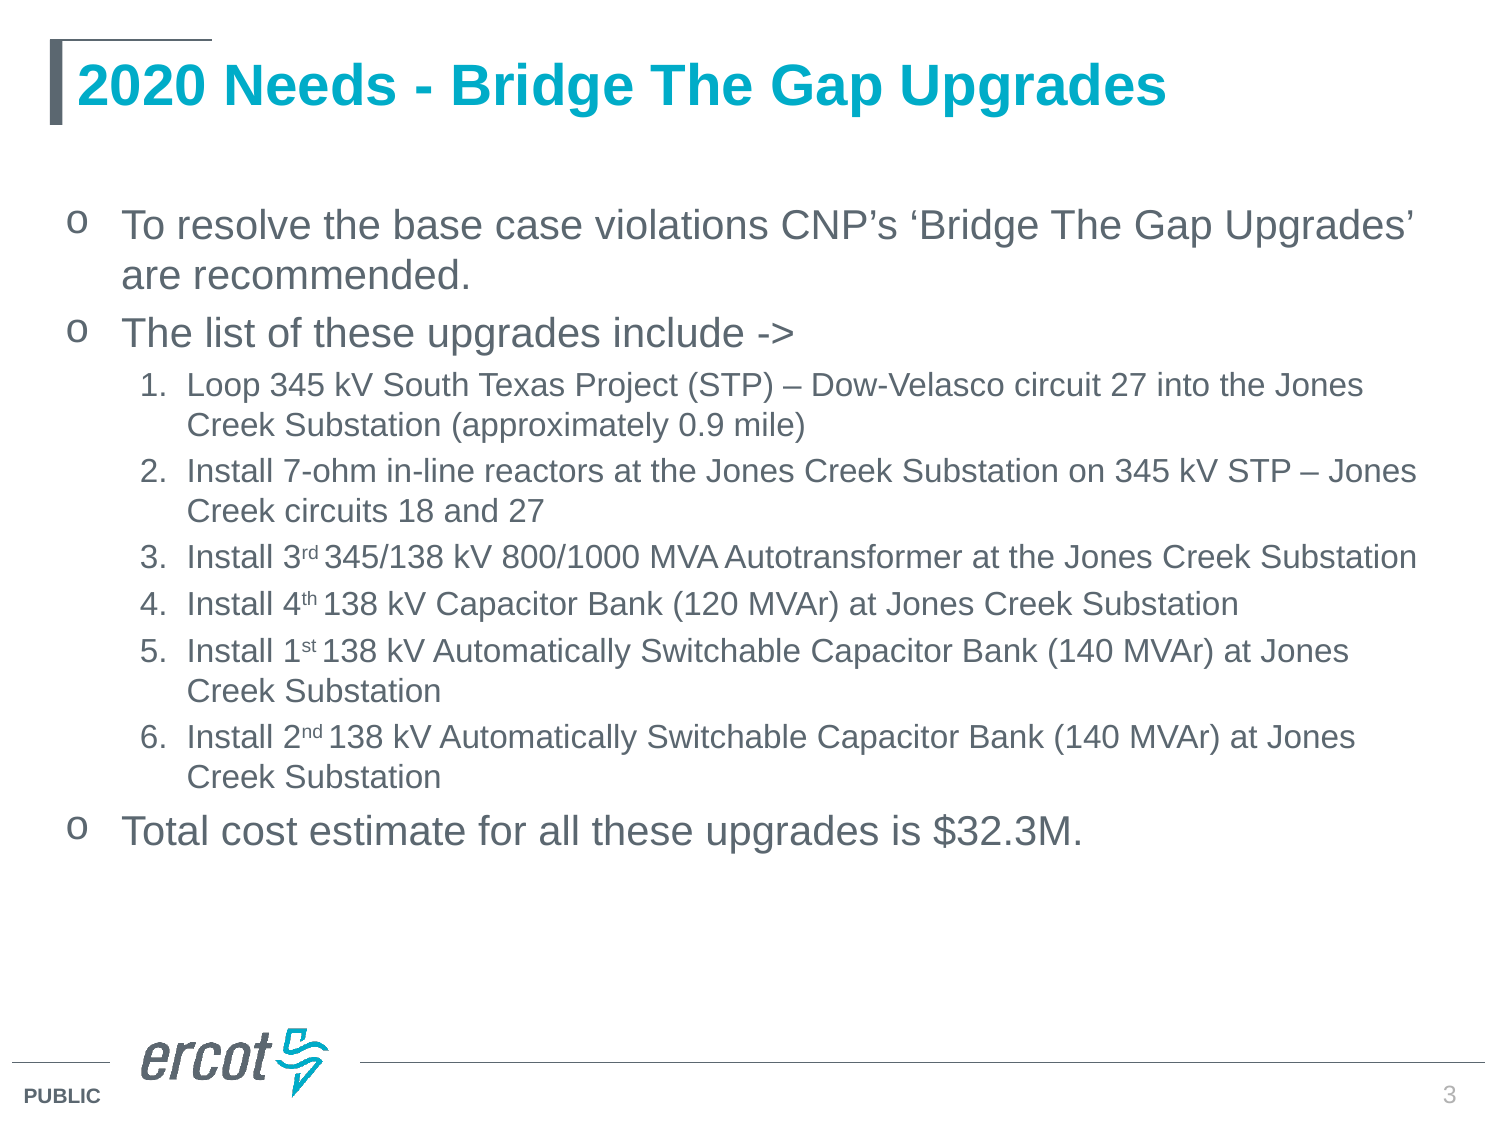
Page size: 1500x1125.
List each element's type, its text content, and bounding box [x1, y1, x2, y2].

title 2020 Needs - Bridge The Gap Upgrades [62, 39, 1450, 131]
picture [137, 1024, 332, 1100]
slide_number 3 [1412, 1076, 1488, 1112]
list To resolve the base case violations CNP’s ‘Bridge The Gap Upgrades’ are recommended. The list of these upgrades include -> Loop 345 kV South Texas Project (STP) – Dow-Velasco circuit 27 into the Jones Creek Substation (approximately 0.9 mile) Install 7-ohm in-line reactors at the Jones Creek Substation on 345 kV STP – Jones Creek circuits 18 and 27 Install 3rd 345/138 kV 800/1000 MVA Autotransformer at the Jones Creek Substation Install 4th 138 kV Capacitor Bank (120 MVAr) at Jones Creek Substation Install 1st 138 kV Automatically Switchable Capacitor Bank (140 MVAr) at Jones Creek Substation Install 2nd 138 kV Automatically Switchable Capacitor Bank (140 MVAr) at Jones Creek Substation Total cost estimate for all these upgrades is $32.3M. [50, 131, 1450, 928]
